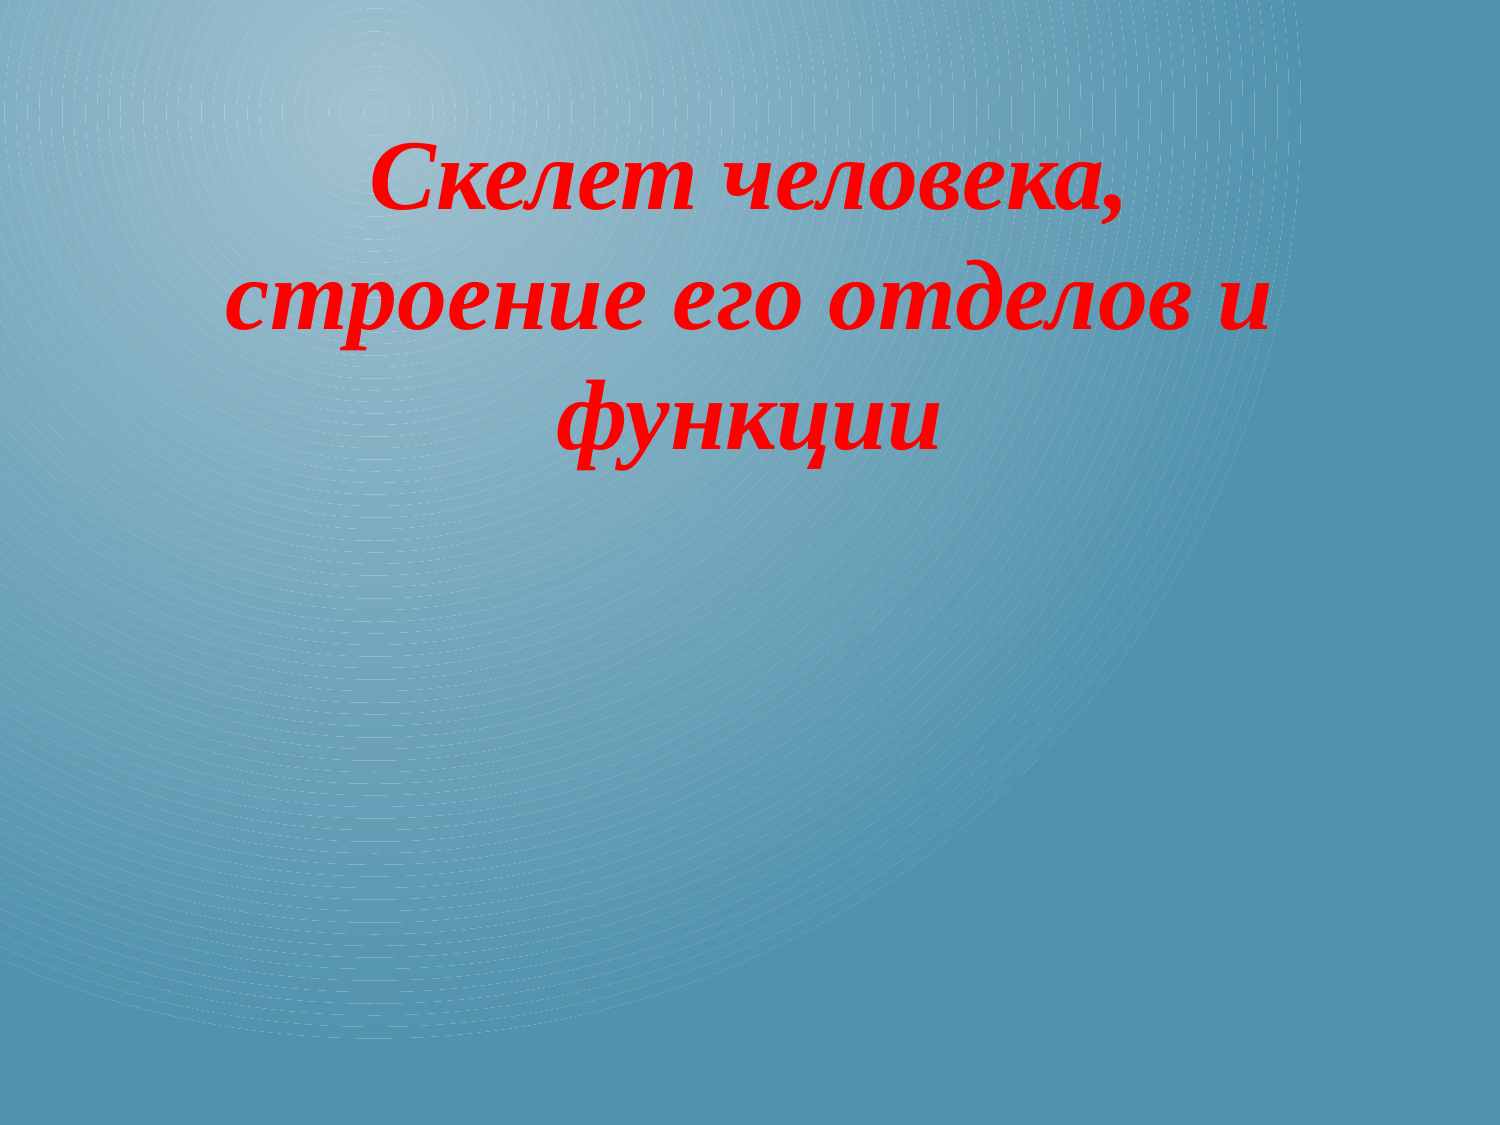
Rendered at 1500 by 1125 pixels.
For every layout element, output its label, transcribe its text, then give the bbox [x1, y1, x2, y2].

subtitle Скелет человека, строение его отделов и функции [147, 101, 1353, 362]
